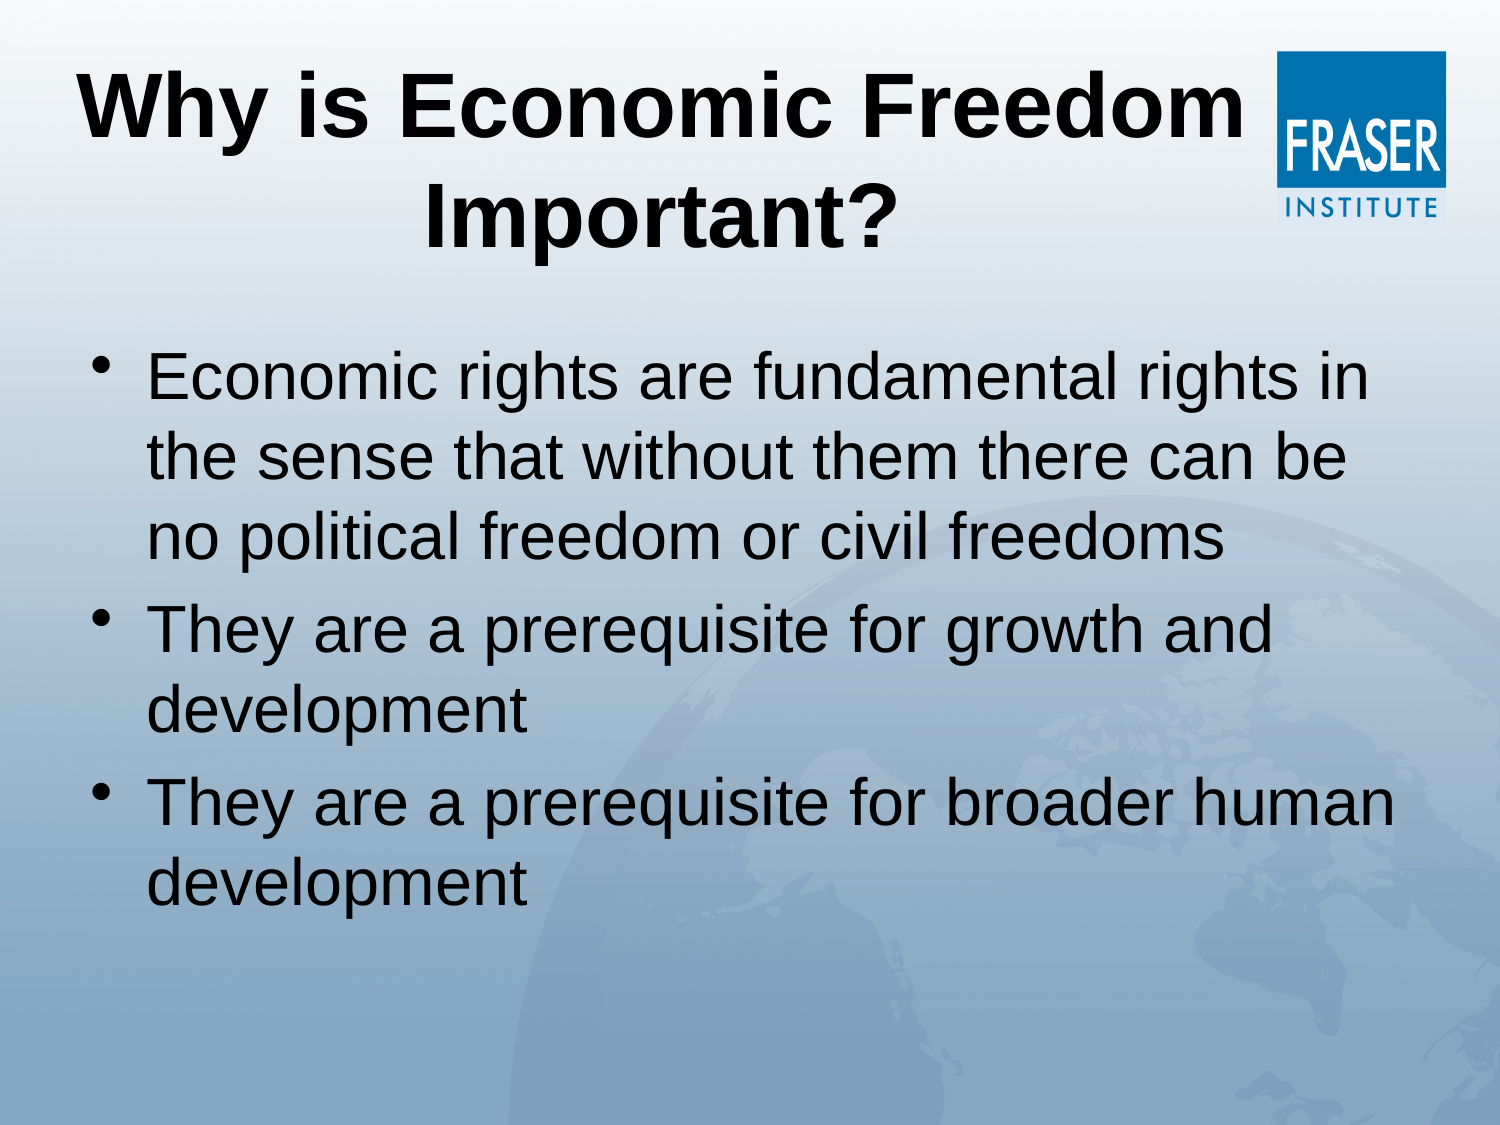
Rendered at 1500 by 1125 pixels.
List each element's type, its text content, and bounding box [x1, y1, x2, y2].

picture [0, 0, 1500, 1125]
list Economic rights are fundamental rights in the sense that without them there can be no political freedom or civil freedoms They are a prerequisite for growth and development They are a prerequisite for broader human development [75, 324, 1425, 1068]
title Why is Economic Freedom Important? [50, 62, 1275, 250]
